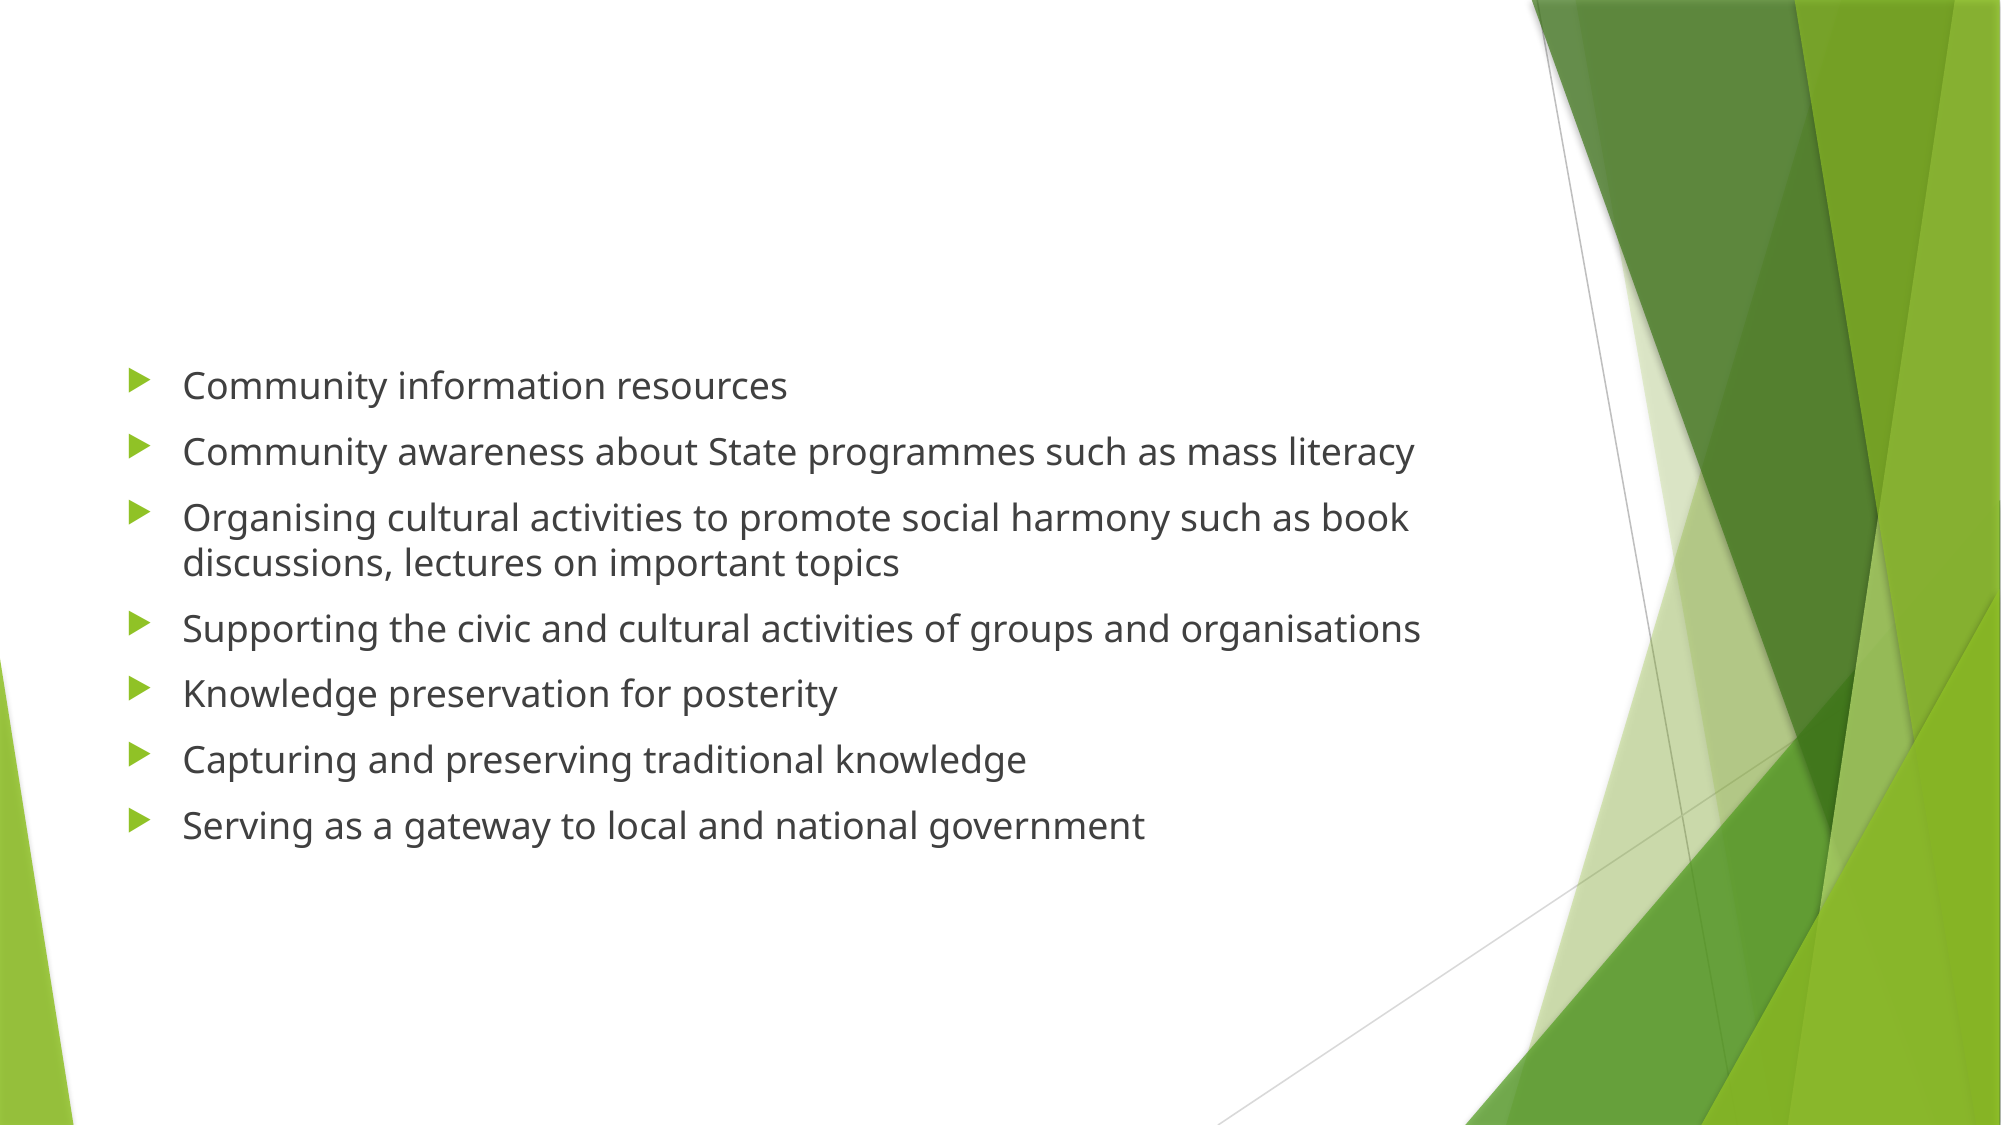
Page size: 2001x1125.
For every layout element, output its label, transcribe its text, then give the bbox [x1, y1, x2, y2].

list Community information resources Community awareness about State programmes such as mass literacy Organising cultural activities to promote social harmony such as book discussions, lectures on important topics Supporting the civic and cultural activities of groups and organisations Knowledge preservation for posterity Capturing and preserving traditional knowledge Serving as a gateway to local and national government [111, 354, 1522, 992]
